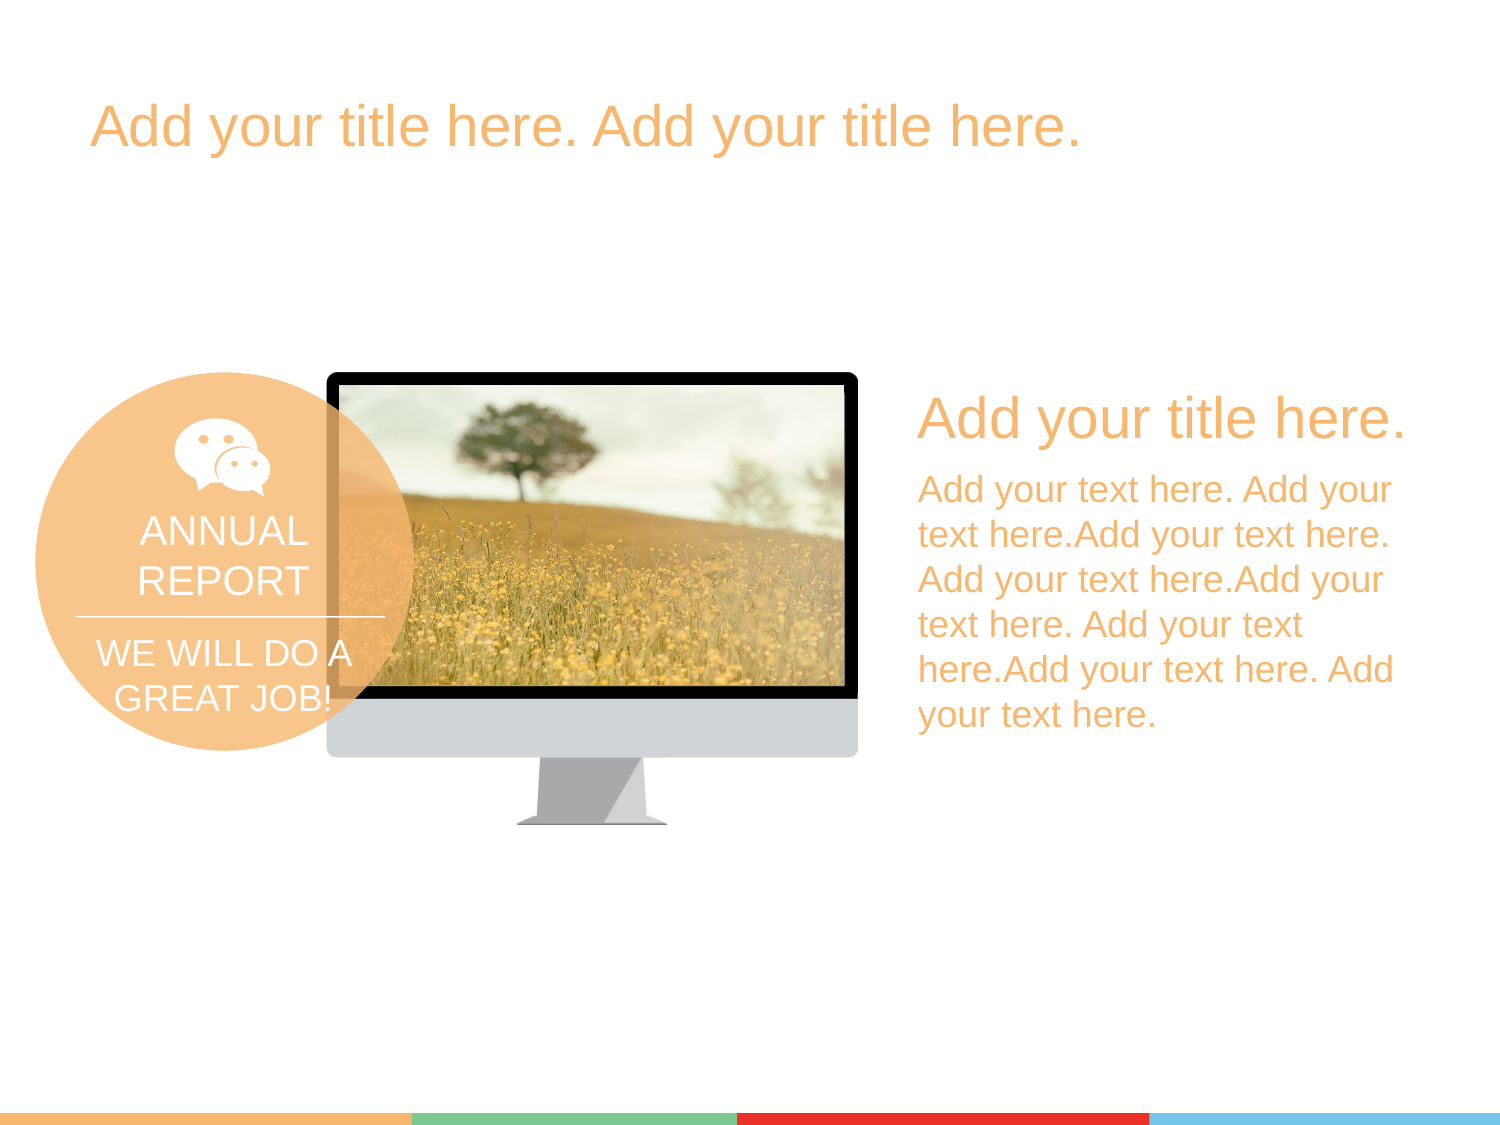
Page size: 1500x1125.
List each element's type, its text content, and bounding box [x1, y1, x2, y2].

text_box [174, 418, 271, 497]
text_box [46, 372, 320, 498]
text_box ANNUAL REPORT [35, 498, 320, 608]
text_box Add your text here. Add your text here.Add your text here. Add your text here.Add your text here. Add your text here.Add your text here. Add your text here. [903, 457, 1425, 801]
text_box [41, 608, 320, 621]
text_box WE WILL DO A GREAT JOB! [35, 621, 320, 776]
text_box Add your title here. [903, 372, 1425, 457]
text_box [325, 372, 858, 825]
title Add your title here. Add your title here. [75, 80, 1425, 166]
